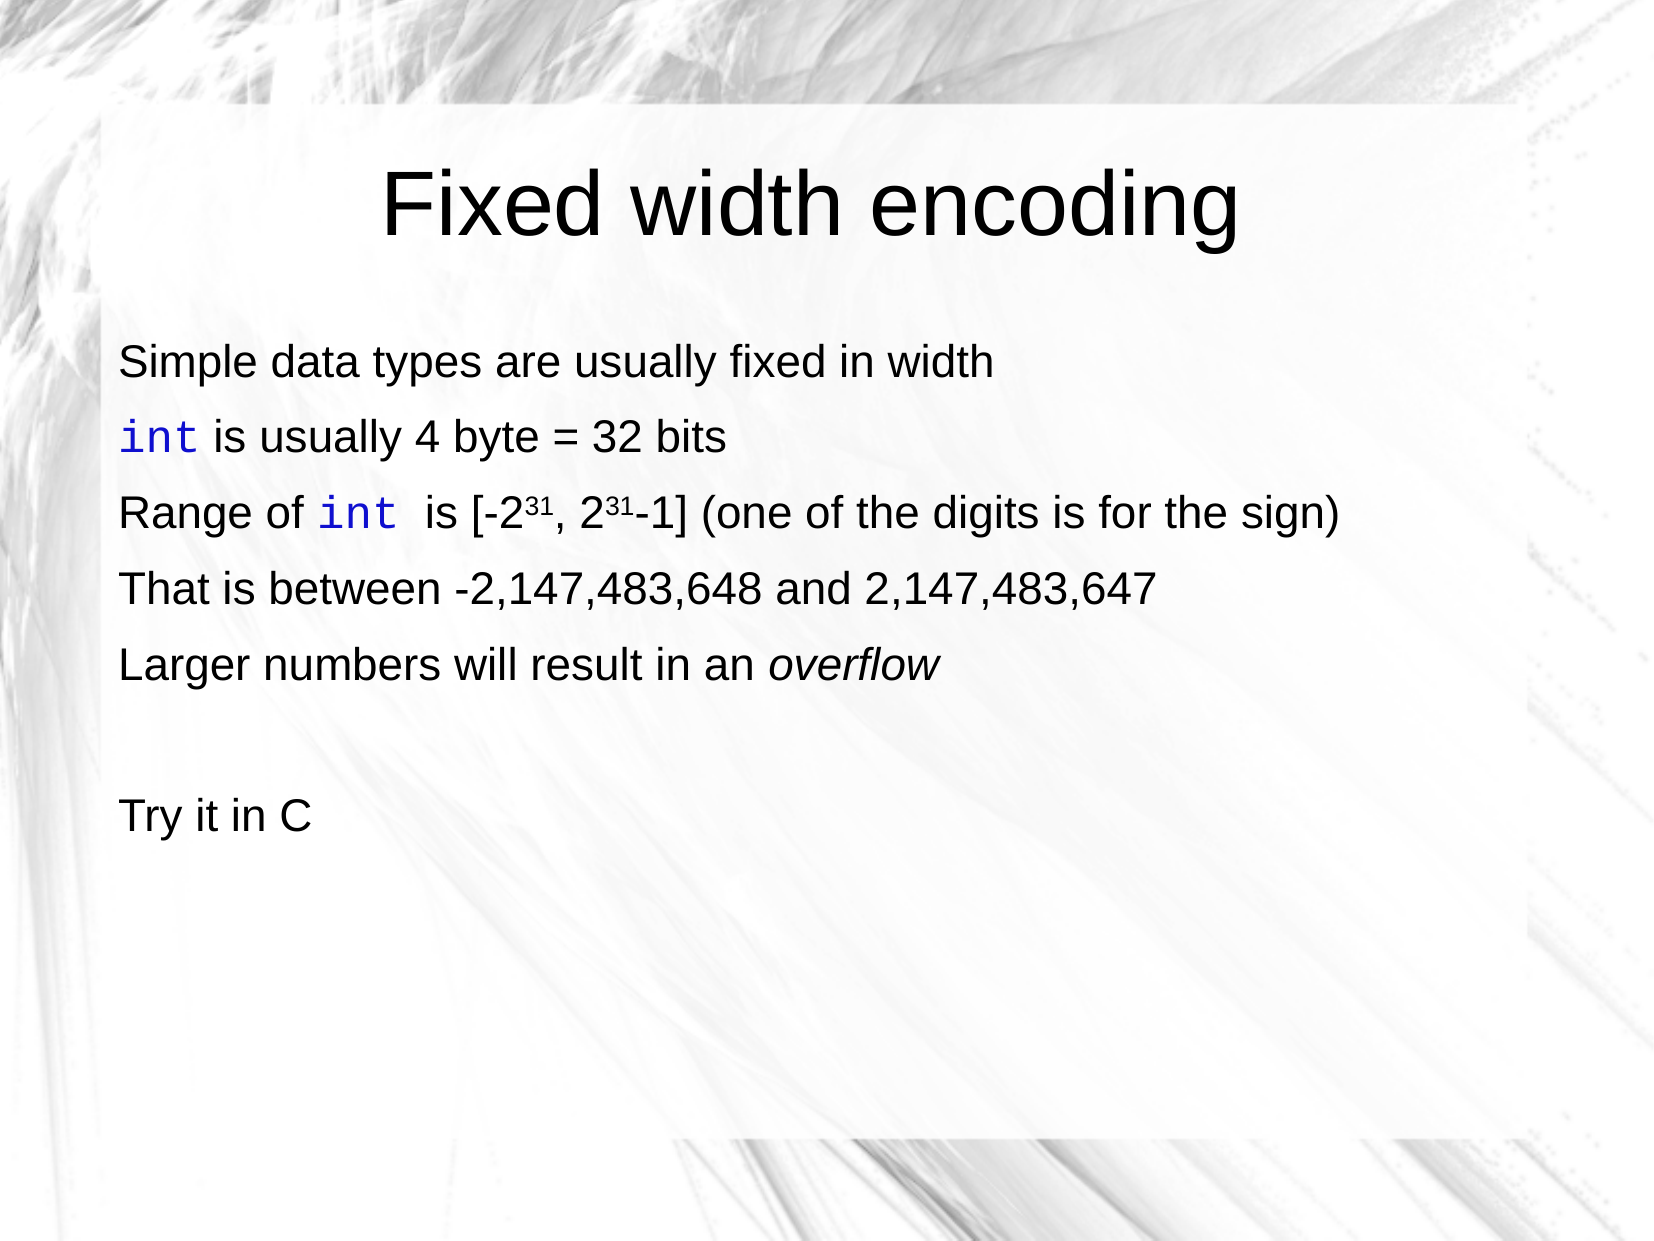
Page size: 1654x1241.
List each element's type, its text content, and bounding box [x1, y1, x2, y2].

picture [0, 0, 1654, 1241]
list Simple data types are usually fixed in width int is usually 4 byte = 32 bits Range of int is [-231, 231-1] (one of the digits is for the sign) That is between -2,147,483,648 and 2,147,483,647 Larger numbers will result in an overflow Try it in C [118, 319, 1571, 1109]
title Fixed width encoding [118, 93, 1506, 299]
